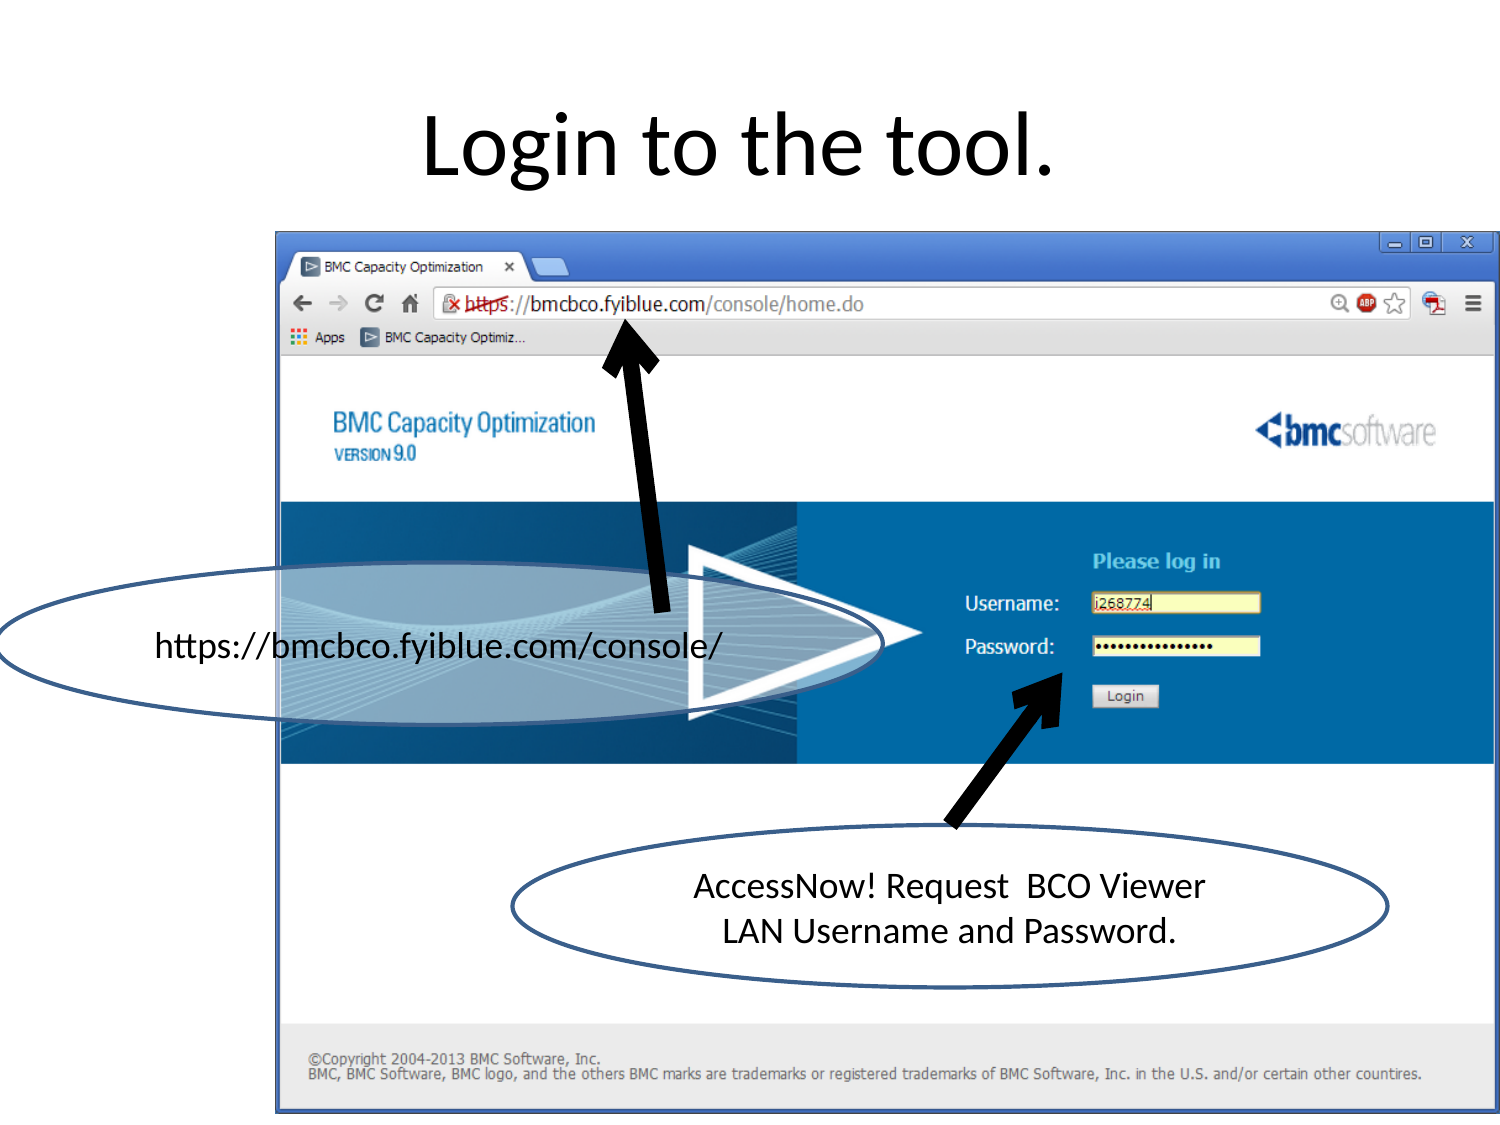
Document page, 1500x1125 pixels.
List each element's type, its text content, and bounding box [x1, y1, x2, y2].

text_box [624, 318, 663, 613]
title Login to the tool. [75, 45, 1425, 233]
picture [274, 231, 1500, 1114]
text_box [949, 672, 1063, 823]
text_box https://bmcbco.fyiblue.com/console/ [0, 566, 269, 721]
